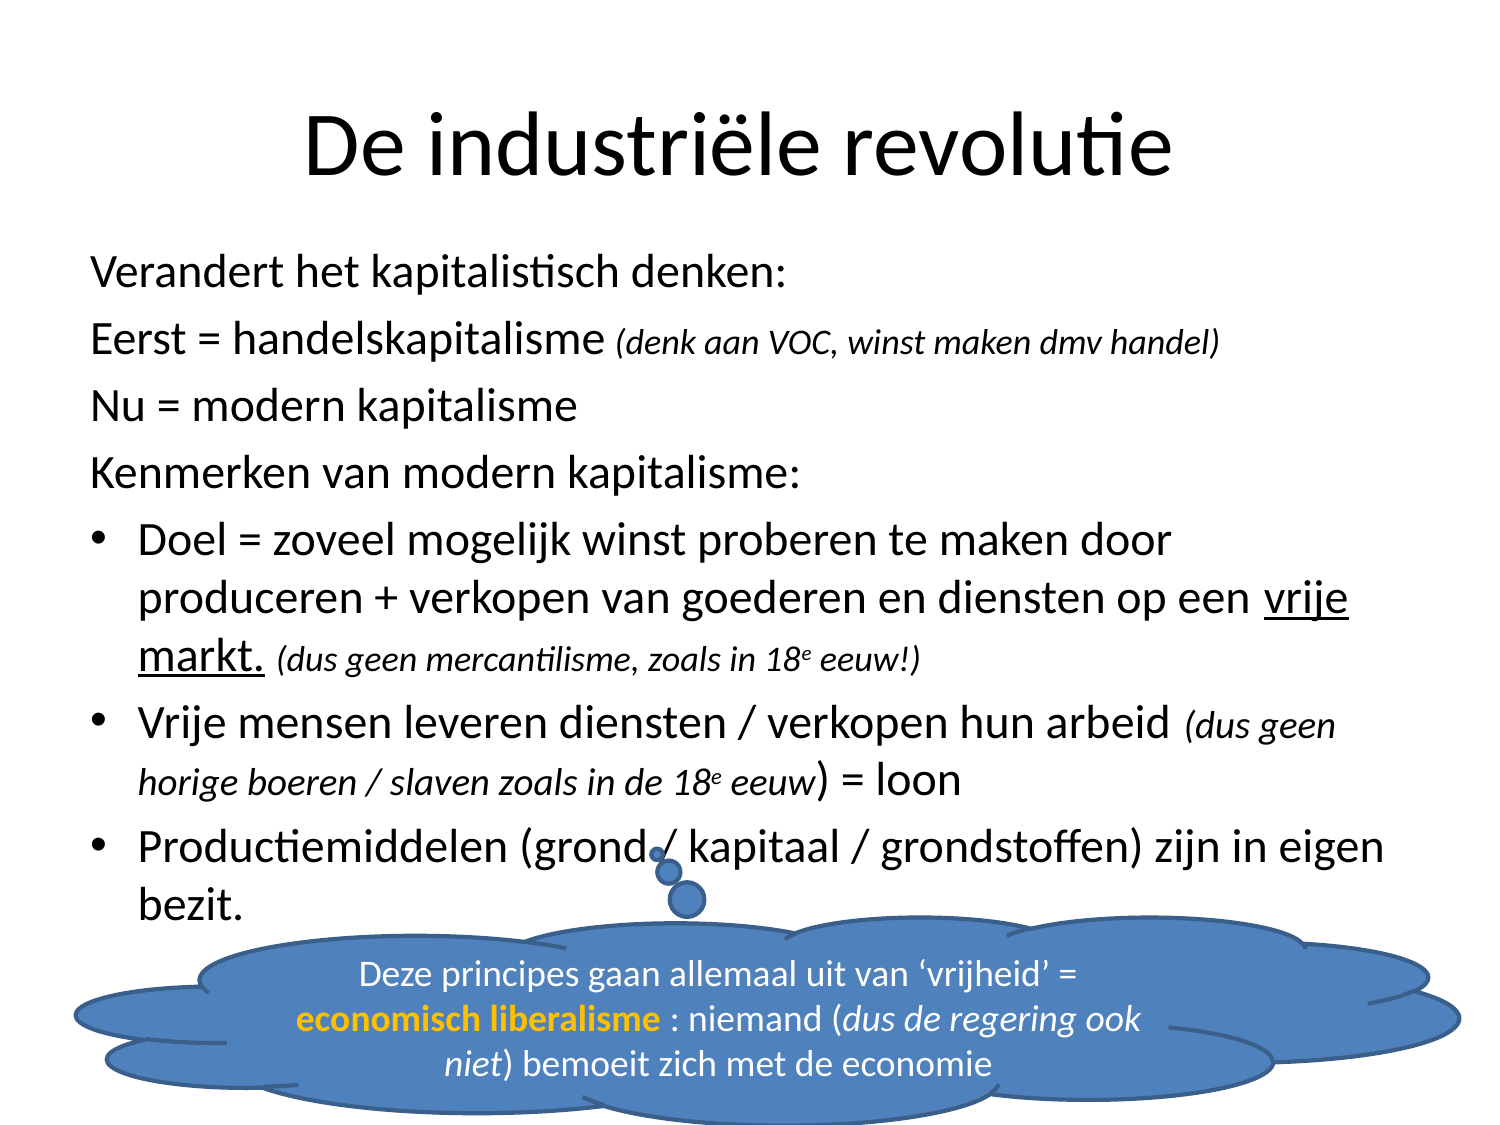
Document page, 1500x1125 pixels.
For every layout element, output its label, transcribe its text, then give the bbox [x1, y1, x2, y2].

list Verandert het kapitalistisch denken: Eerst = handelskapitalisme (denk aan VOC, winst maken dmv handel) Nu = modern kapitalisme Kenmerken van modern kapitalisme: Doel = zoveel mogelijk winst proberen te maken door produceren + verkopen van goederen en diensten op een vrije markt. (dus geen mercantilisme, zoals in 18e eeuw!) Vrije mensen leveren diensten / verkopen hun arbeid (dus geen horige boeren / slaven zoals in de 18e eeuw) = loon Productiemiddelen (grond / kapitaal / grondstoffen) zijn in eigen bezit. [75, 231, 1425, 1005]
text_box Deze principes gaan allemaal uit van ‘vrijheid’ = economisch liberalisme : niemand (dus de regering ook niet) bemoeit zich met de economie [649, 846, 707, 920]
title De industriële revolutie [75, 45, 1425, 231]
text_box Deze principes gaan allemaal uit van ‘vrijheid’ = economisch liberalisme : niemand (dus de regering ook niet) bemoeit zich met de economie [73, 915, 1462, 1125]
